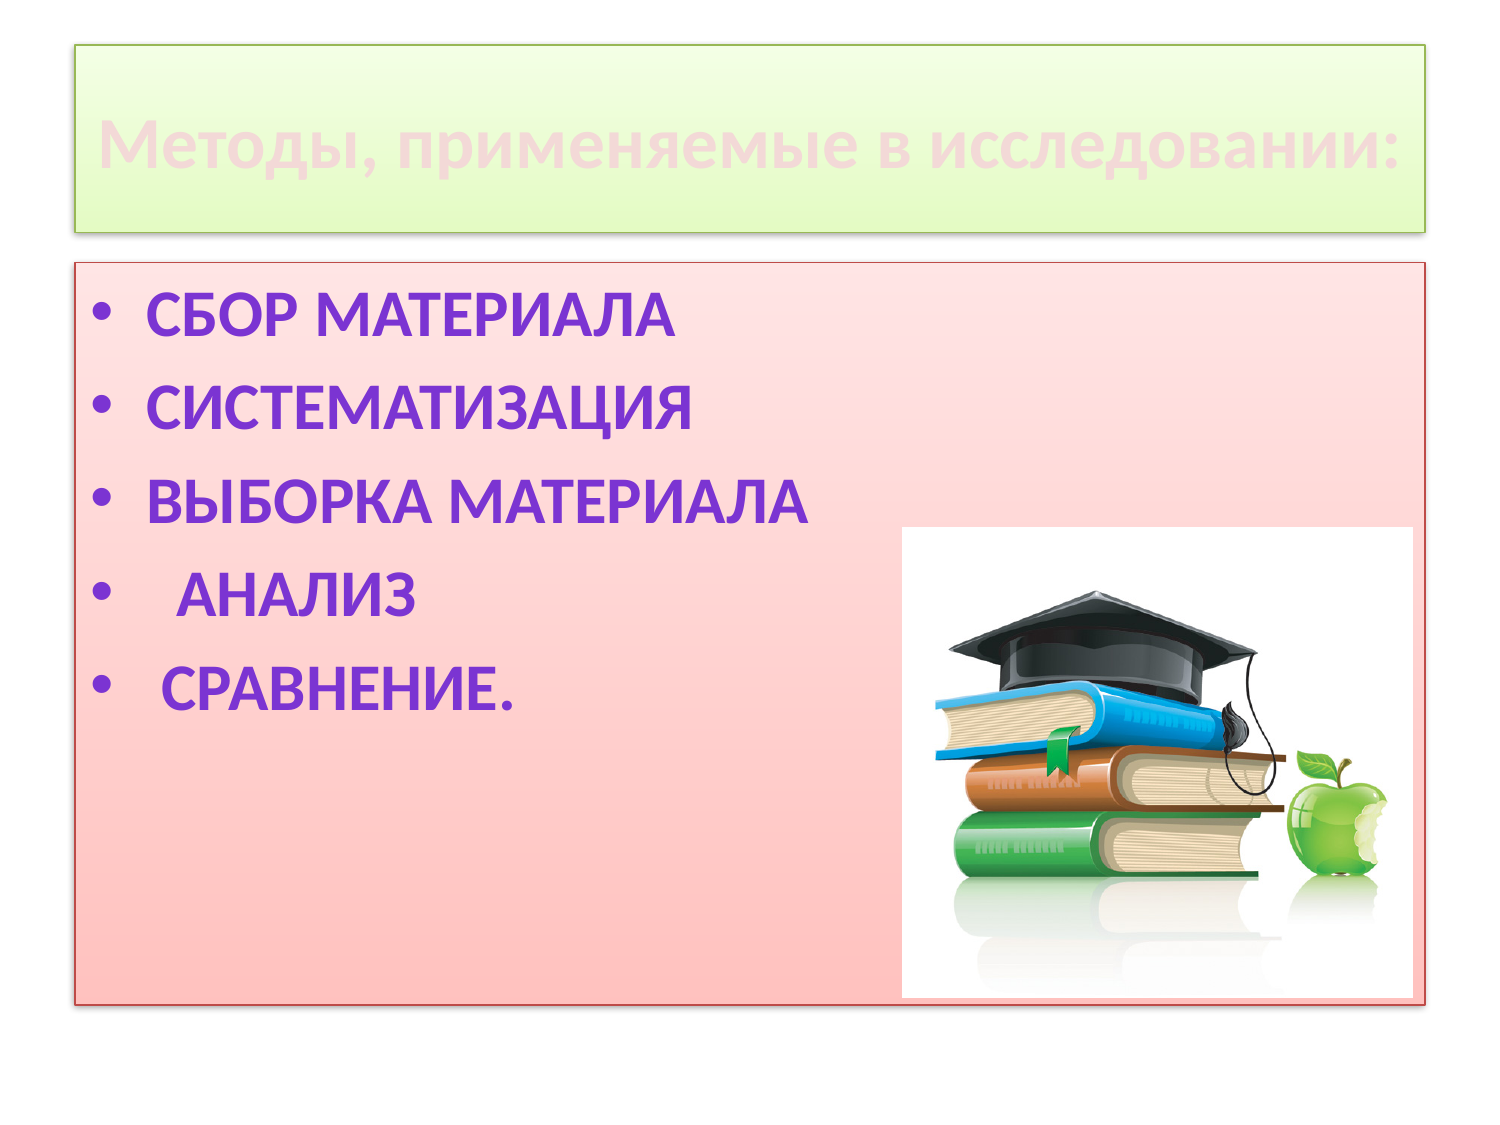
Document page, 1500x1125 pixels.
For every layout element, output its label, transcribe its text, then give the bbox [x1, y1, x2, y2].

title Методы, применяемые в исследовании: [74, 44, 1426, 233]
picture [902, 527, 1414, 998]
list сбор материала Систематизация выборка материала анализ сравнение. [74, 262, 1426, 1006]
